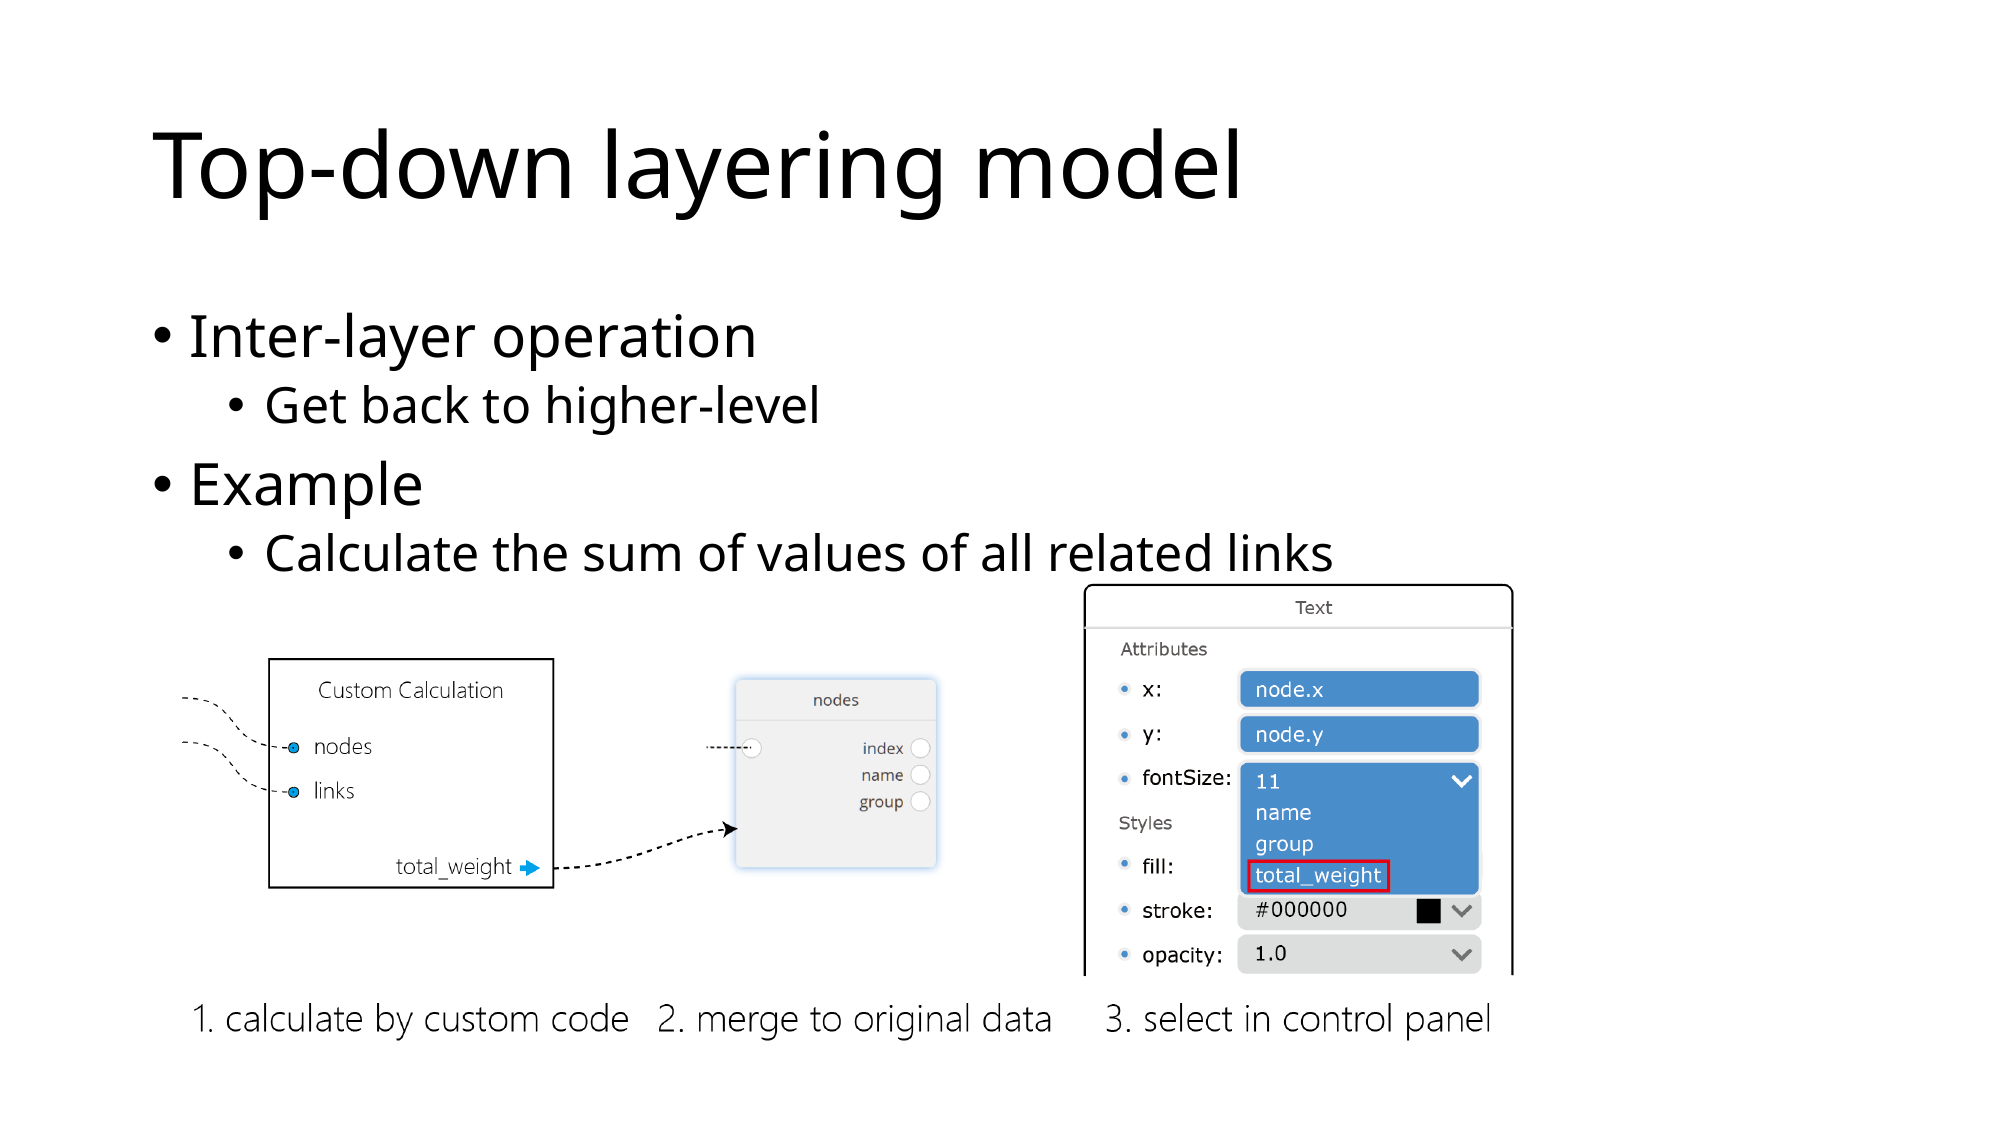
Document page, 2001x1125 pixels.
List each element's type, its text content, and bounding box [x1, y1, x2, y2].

title Top-down layering model [137, 59, 1863, 278]
picture [160, 582, 1539, 1056]
list Inter-layer operation Get back to higher-level Example Calculate the sum of values of all related links [137, 299, 1863, 1014]
